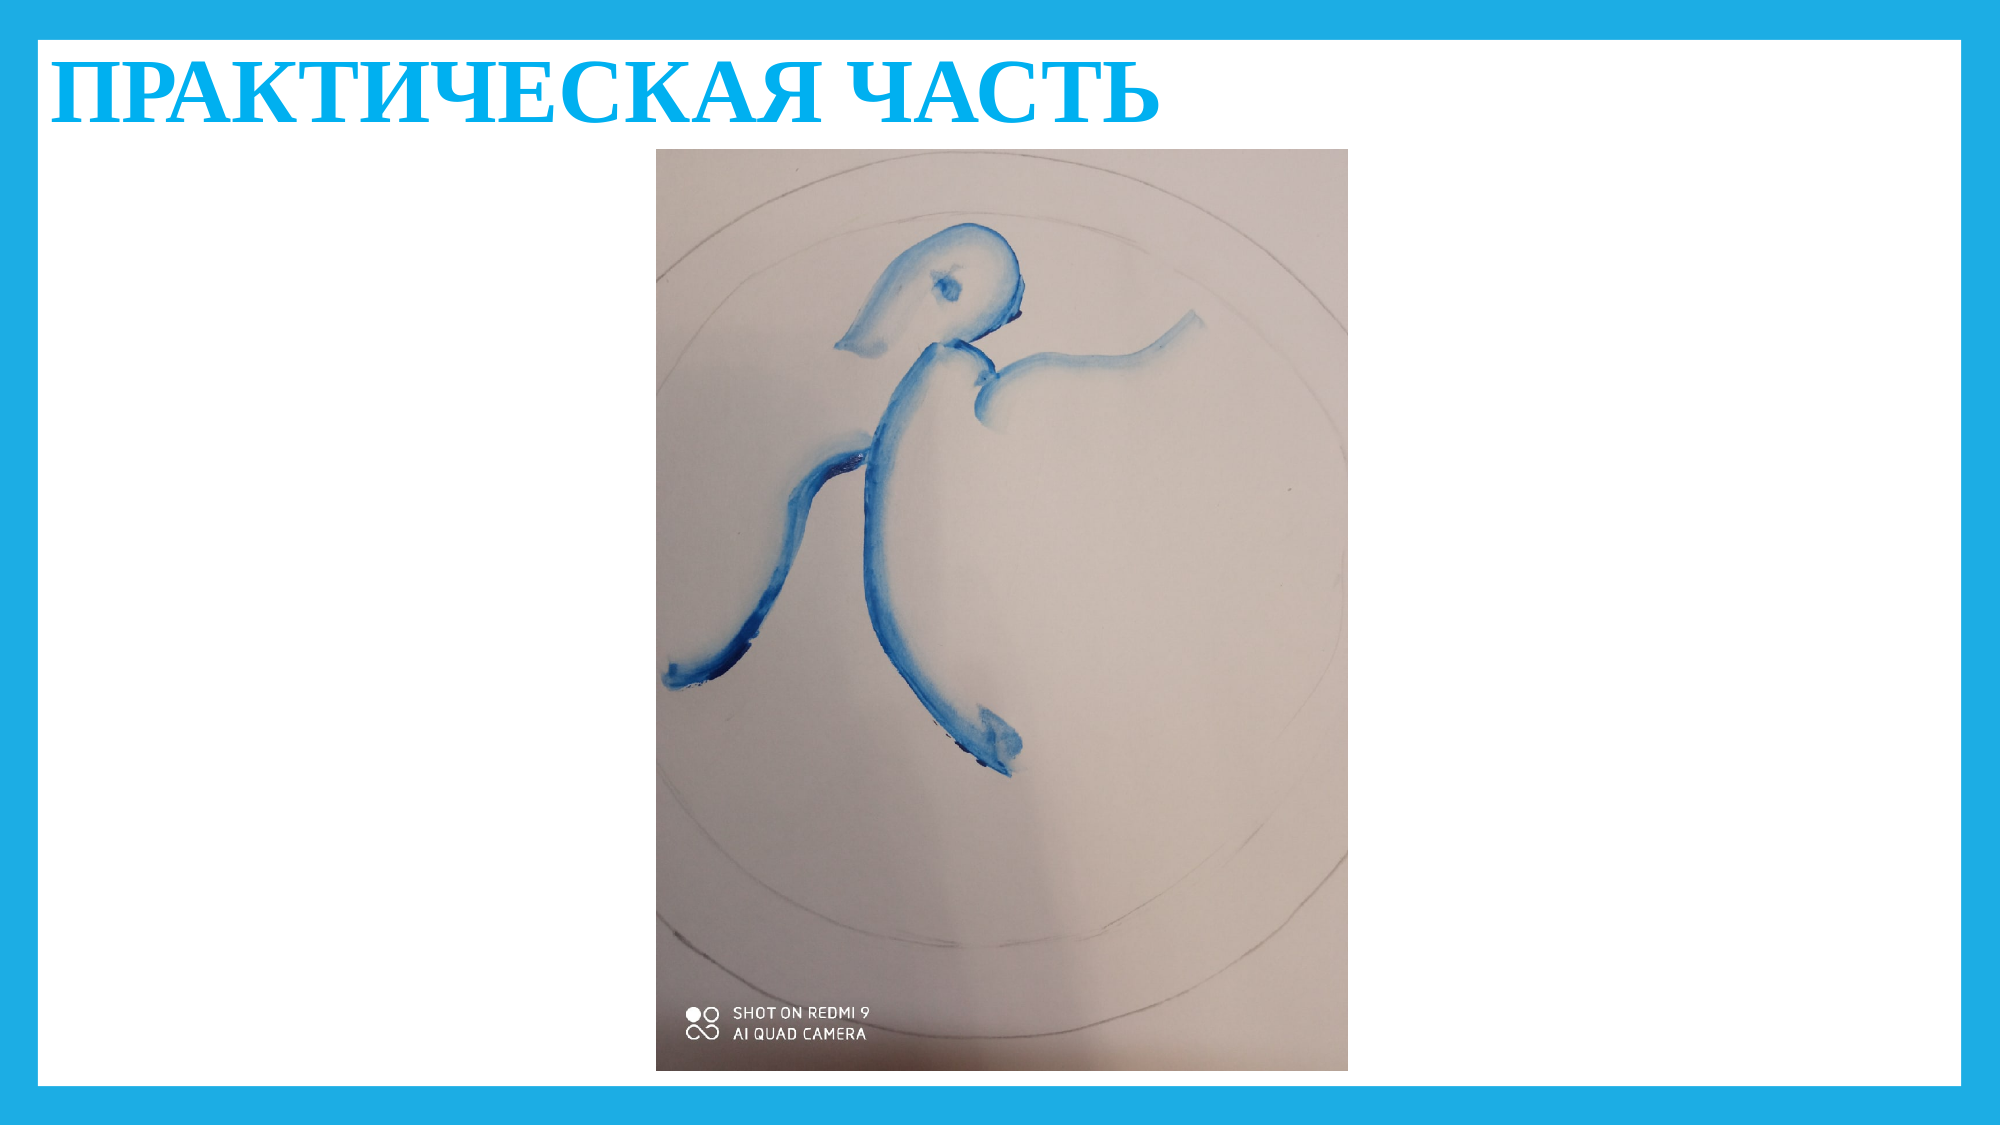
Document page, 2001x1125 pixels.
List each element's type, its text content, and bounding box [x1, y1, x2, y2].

picture [656, 149, 1348, 1071]
text_box ПРАКТИЧЕСКАЯ ЧАСТЬ [35, 23, 1180, 149]
